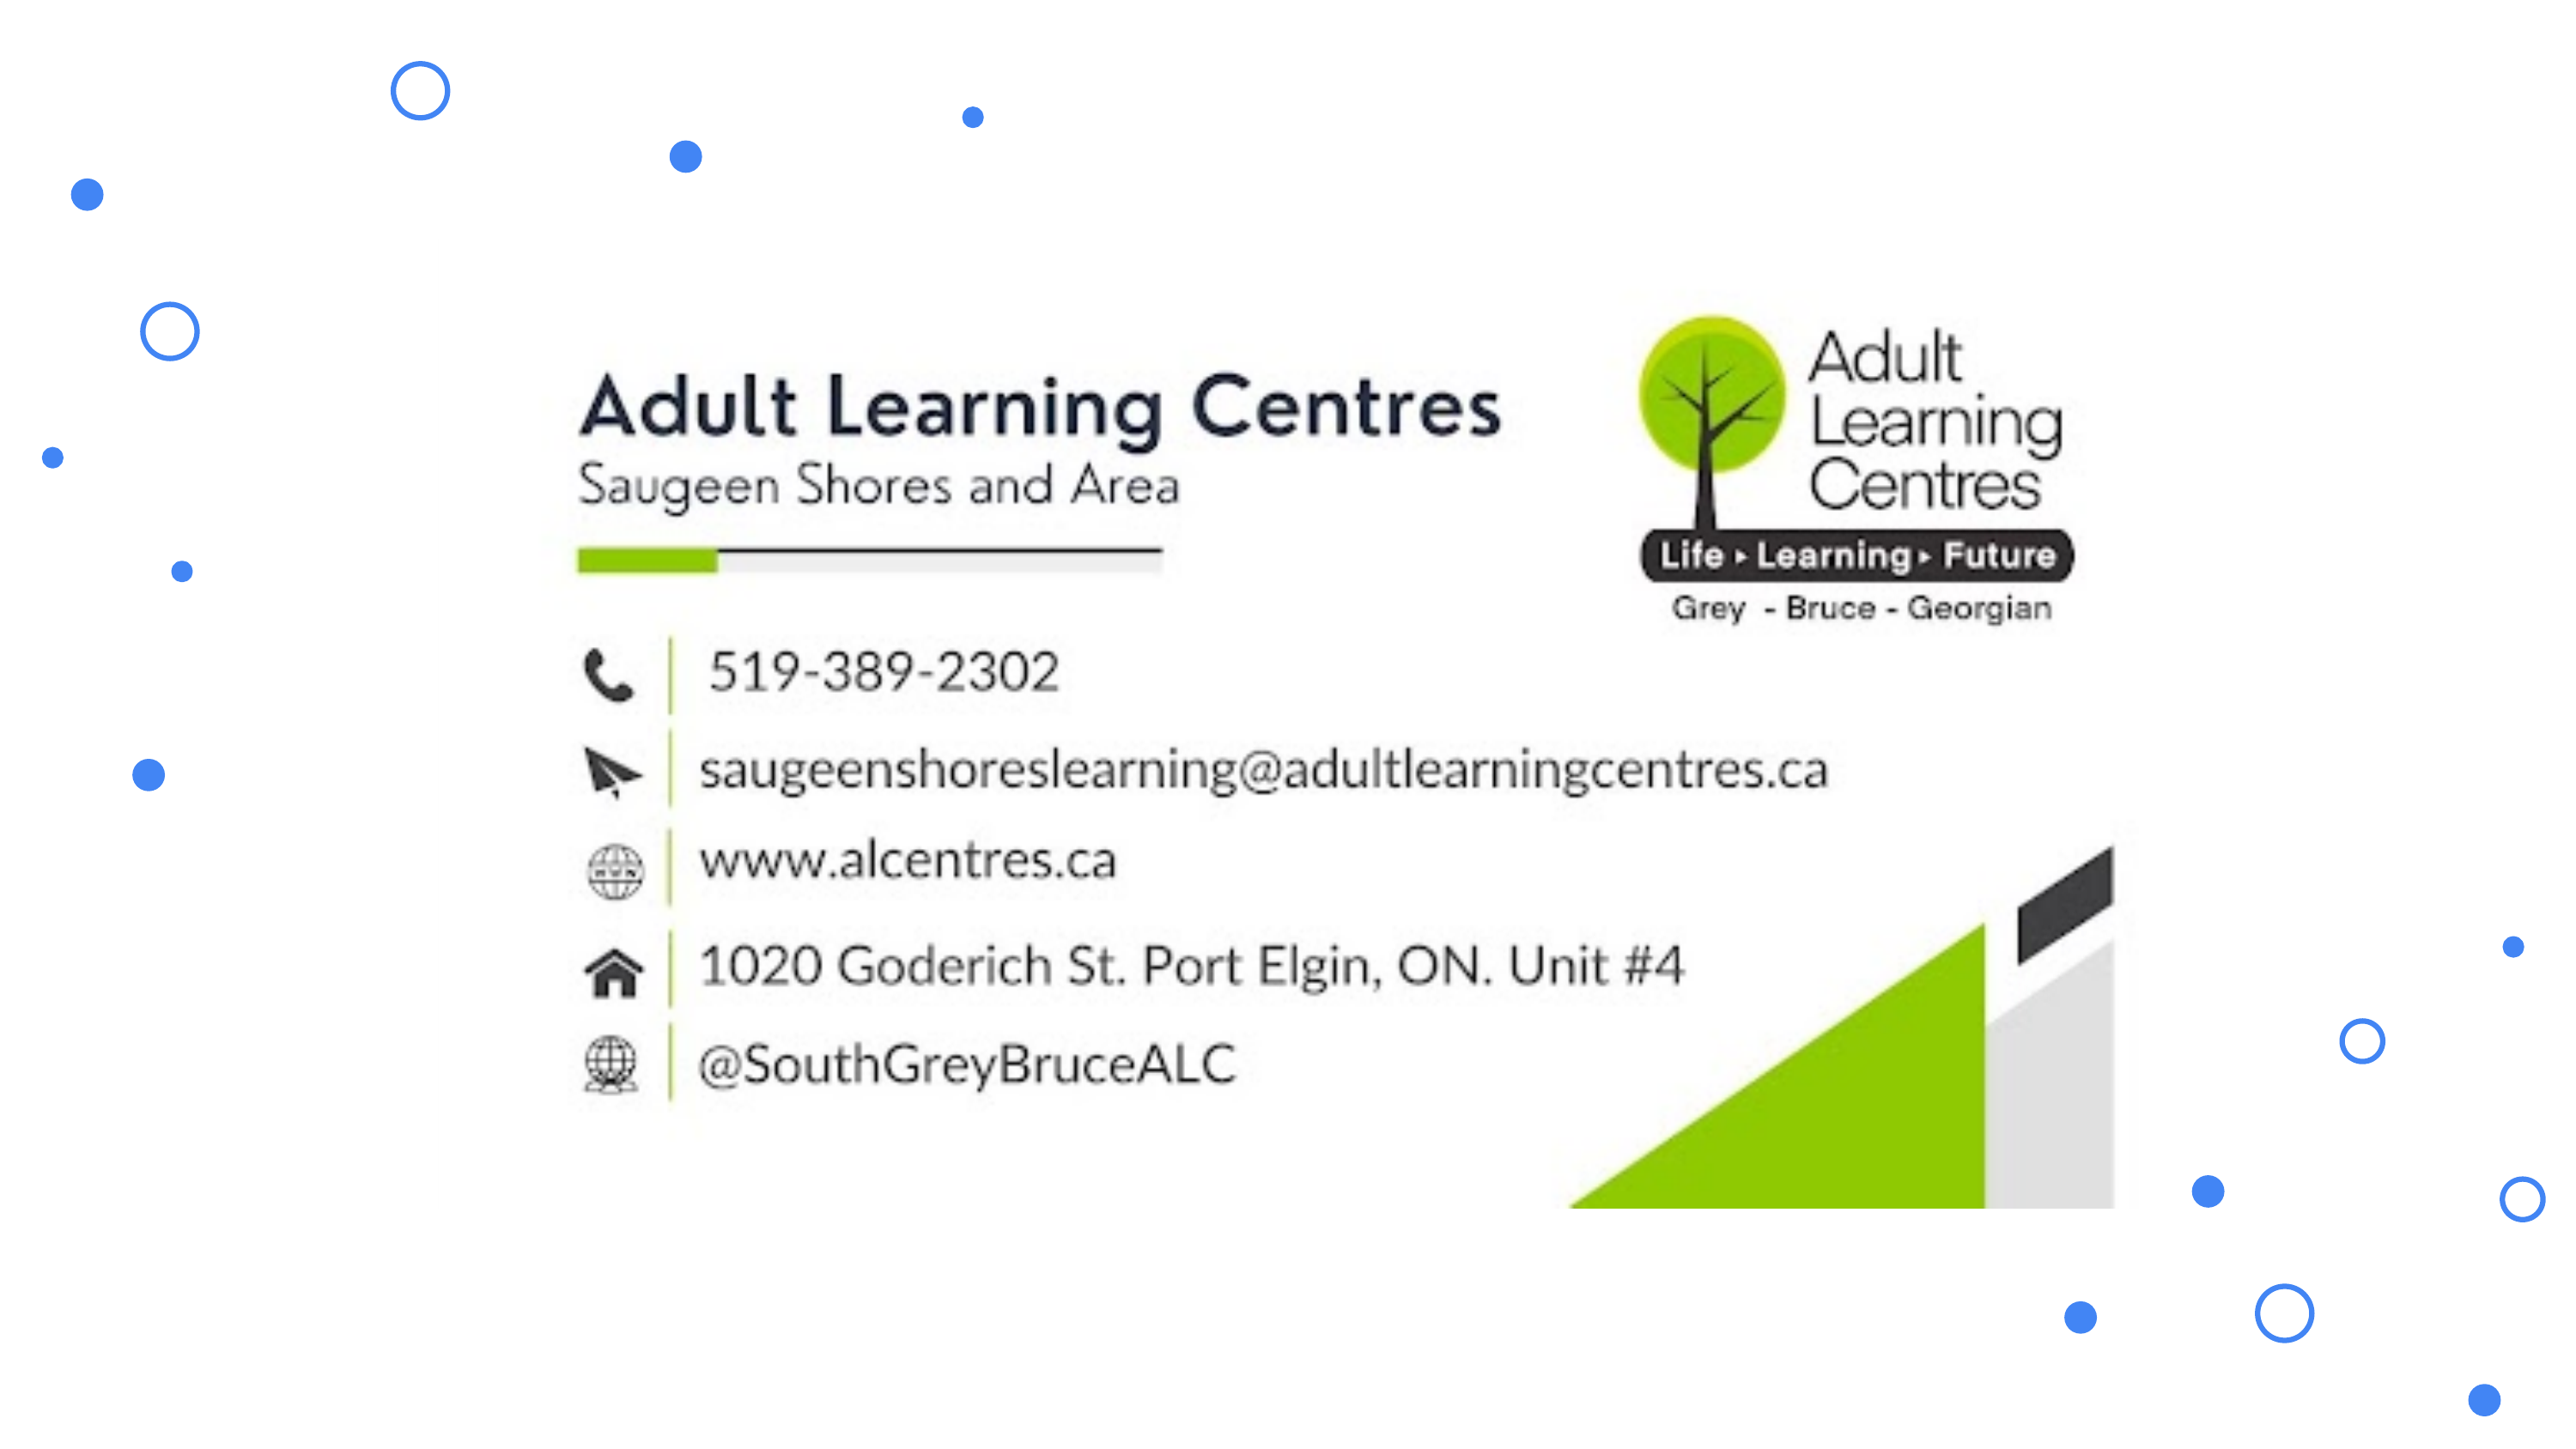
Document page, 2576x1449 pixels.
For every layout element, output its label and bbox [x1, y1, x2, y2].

picture [437, 239, 2139, 1209]
